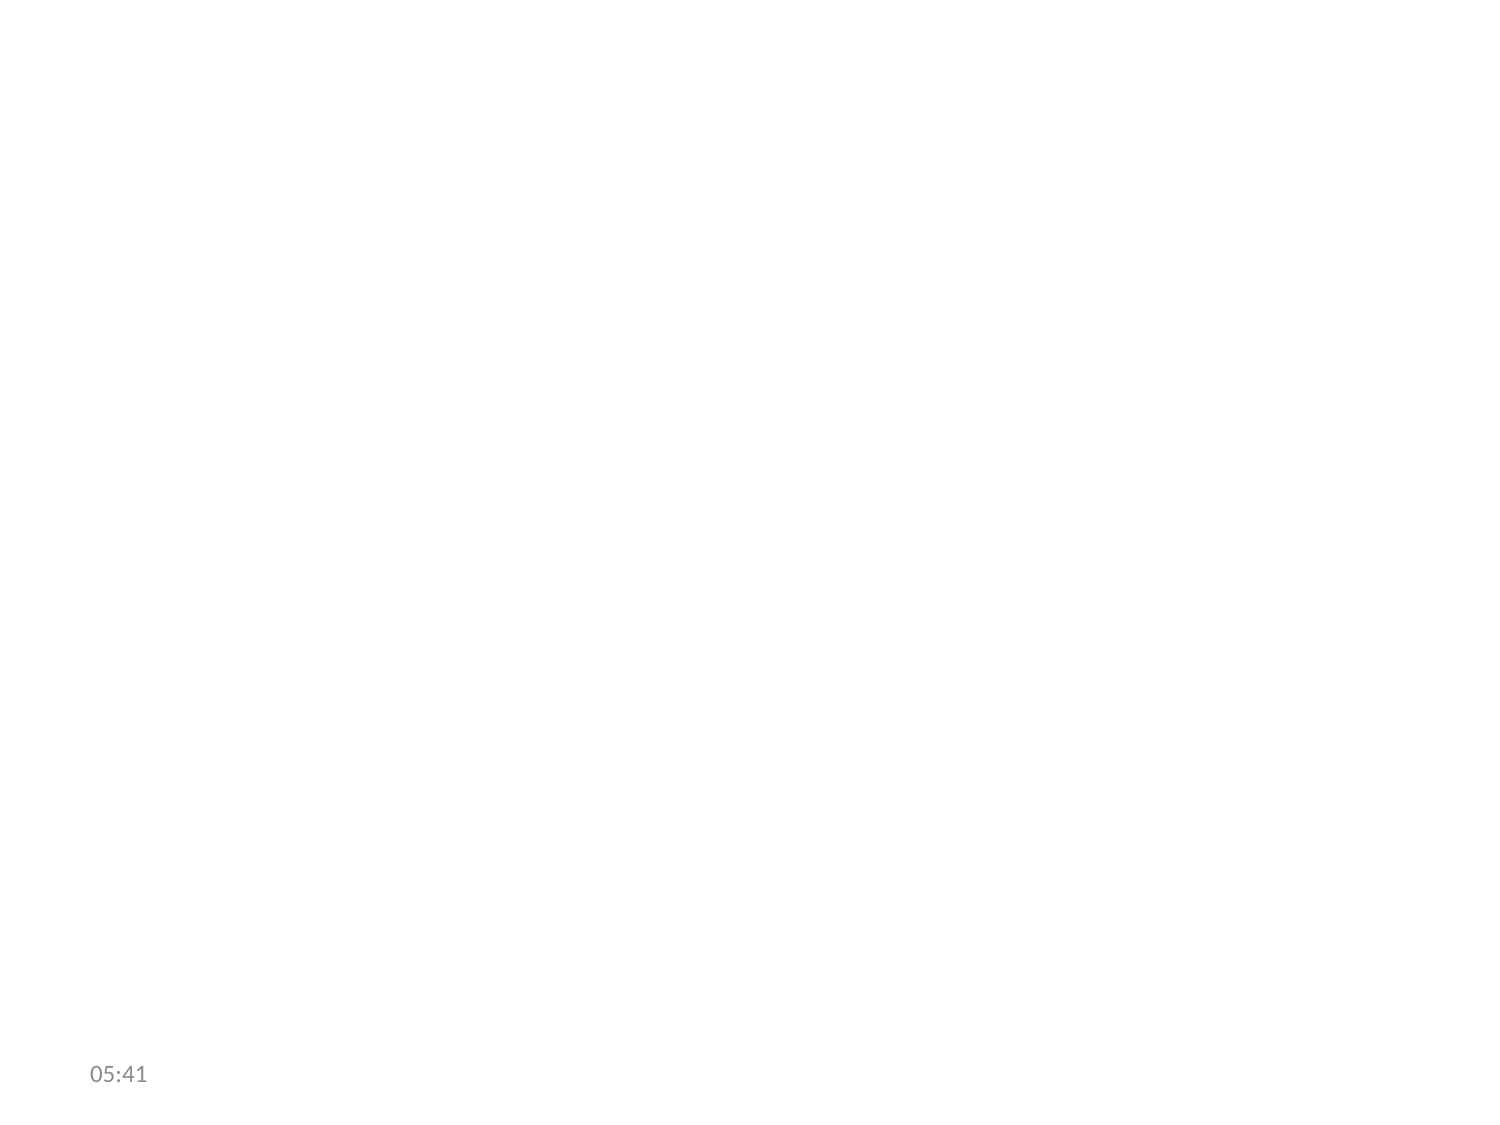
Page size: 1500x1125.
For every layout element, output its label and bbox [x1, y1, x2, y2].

slide_number [75, 1042, 425, 1103]
